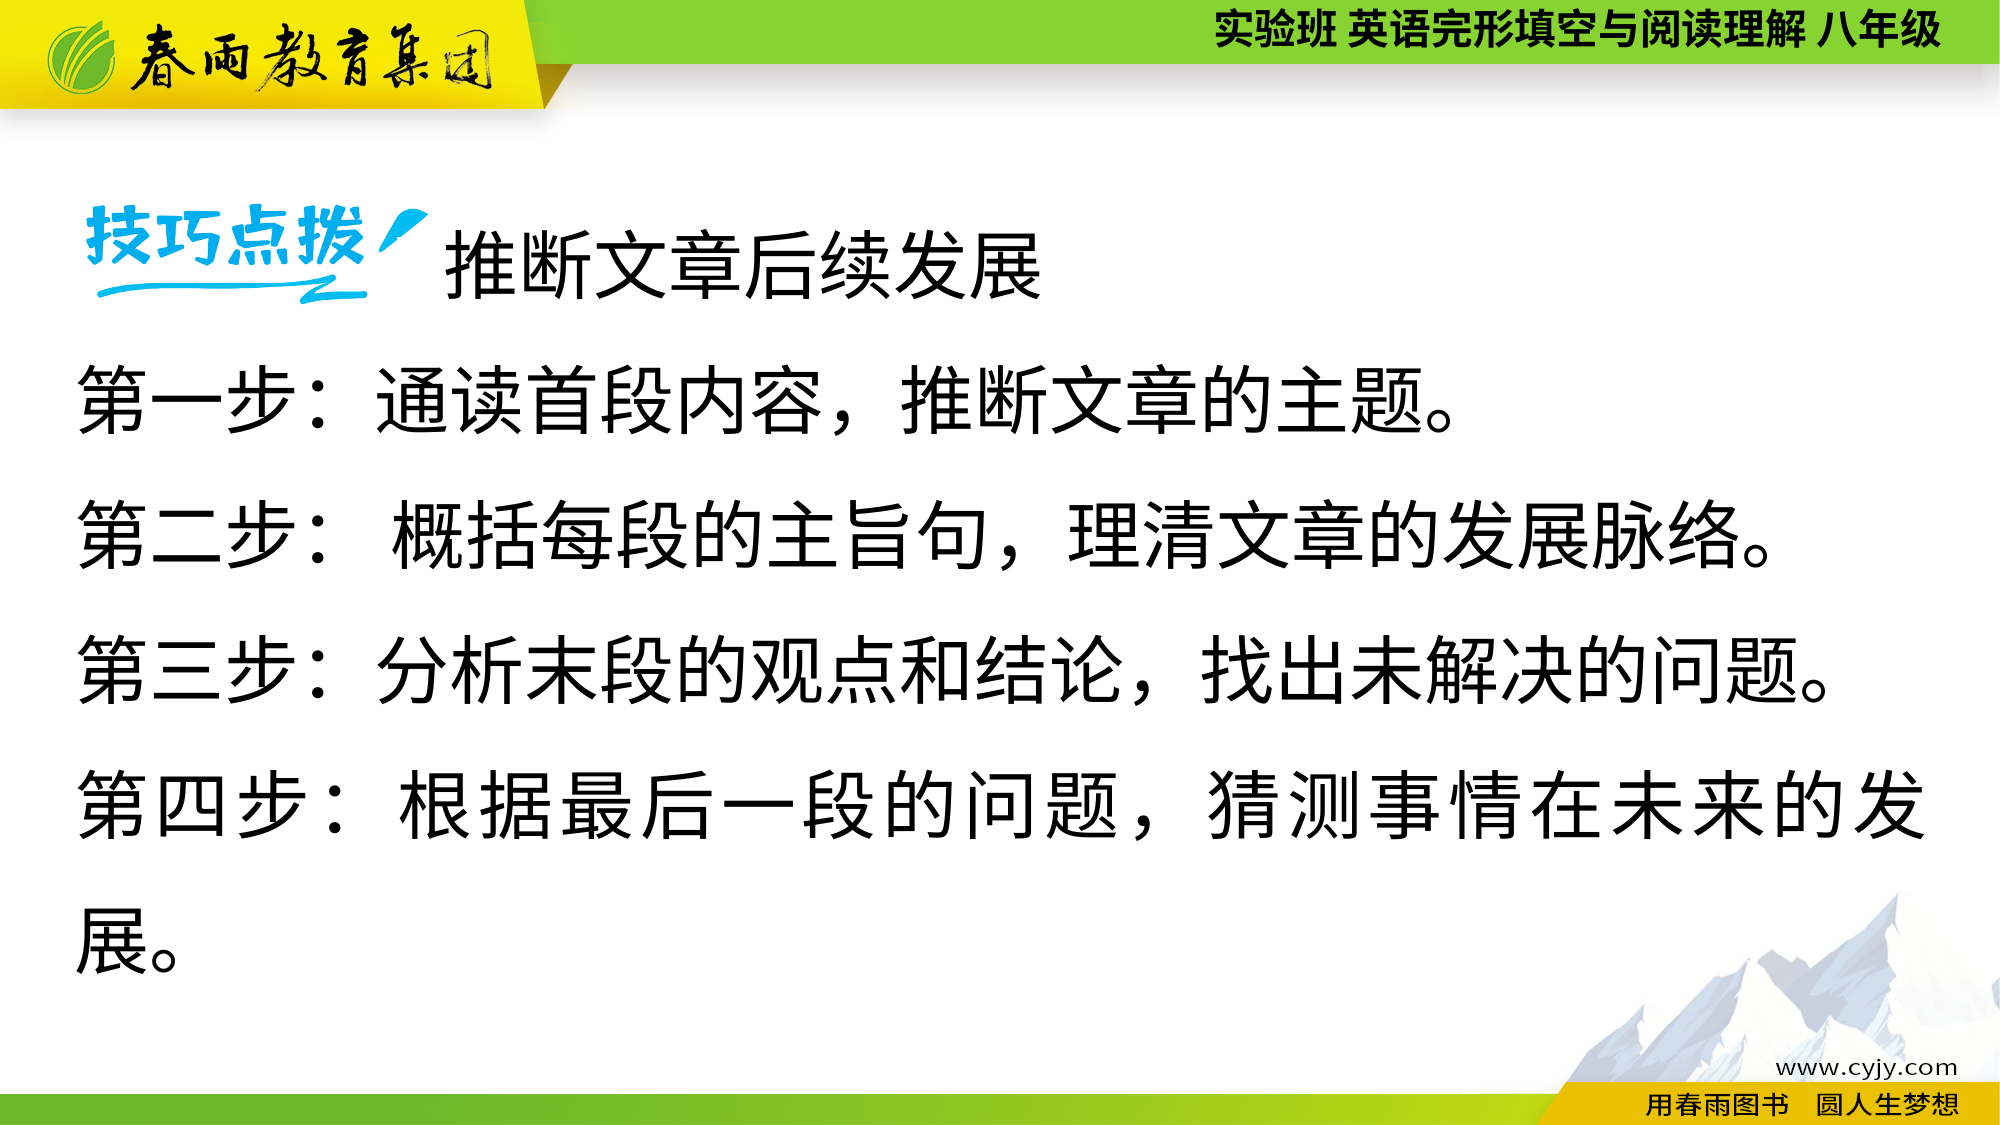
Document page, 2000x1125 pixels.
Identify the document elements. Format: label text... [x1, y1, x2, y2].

list 推断文章后续发展 第一步：通读首段内容，推断文章的主题。 第二步： 概括每段的主旨句，理清文章的发展脉络。 第三步：分析末段的观点和结论，找出未解决的问题。 第四步：根据最后一段的问题，猜测事情在未来的发展。 [59, 166, 1944, 846]
picture [0, 0, 2000, 1125]
